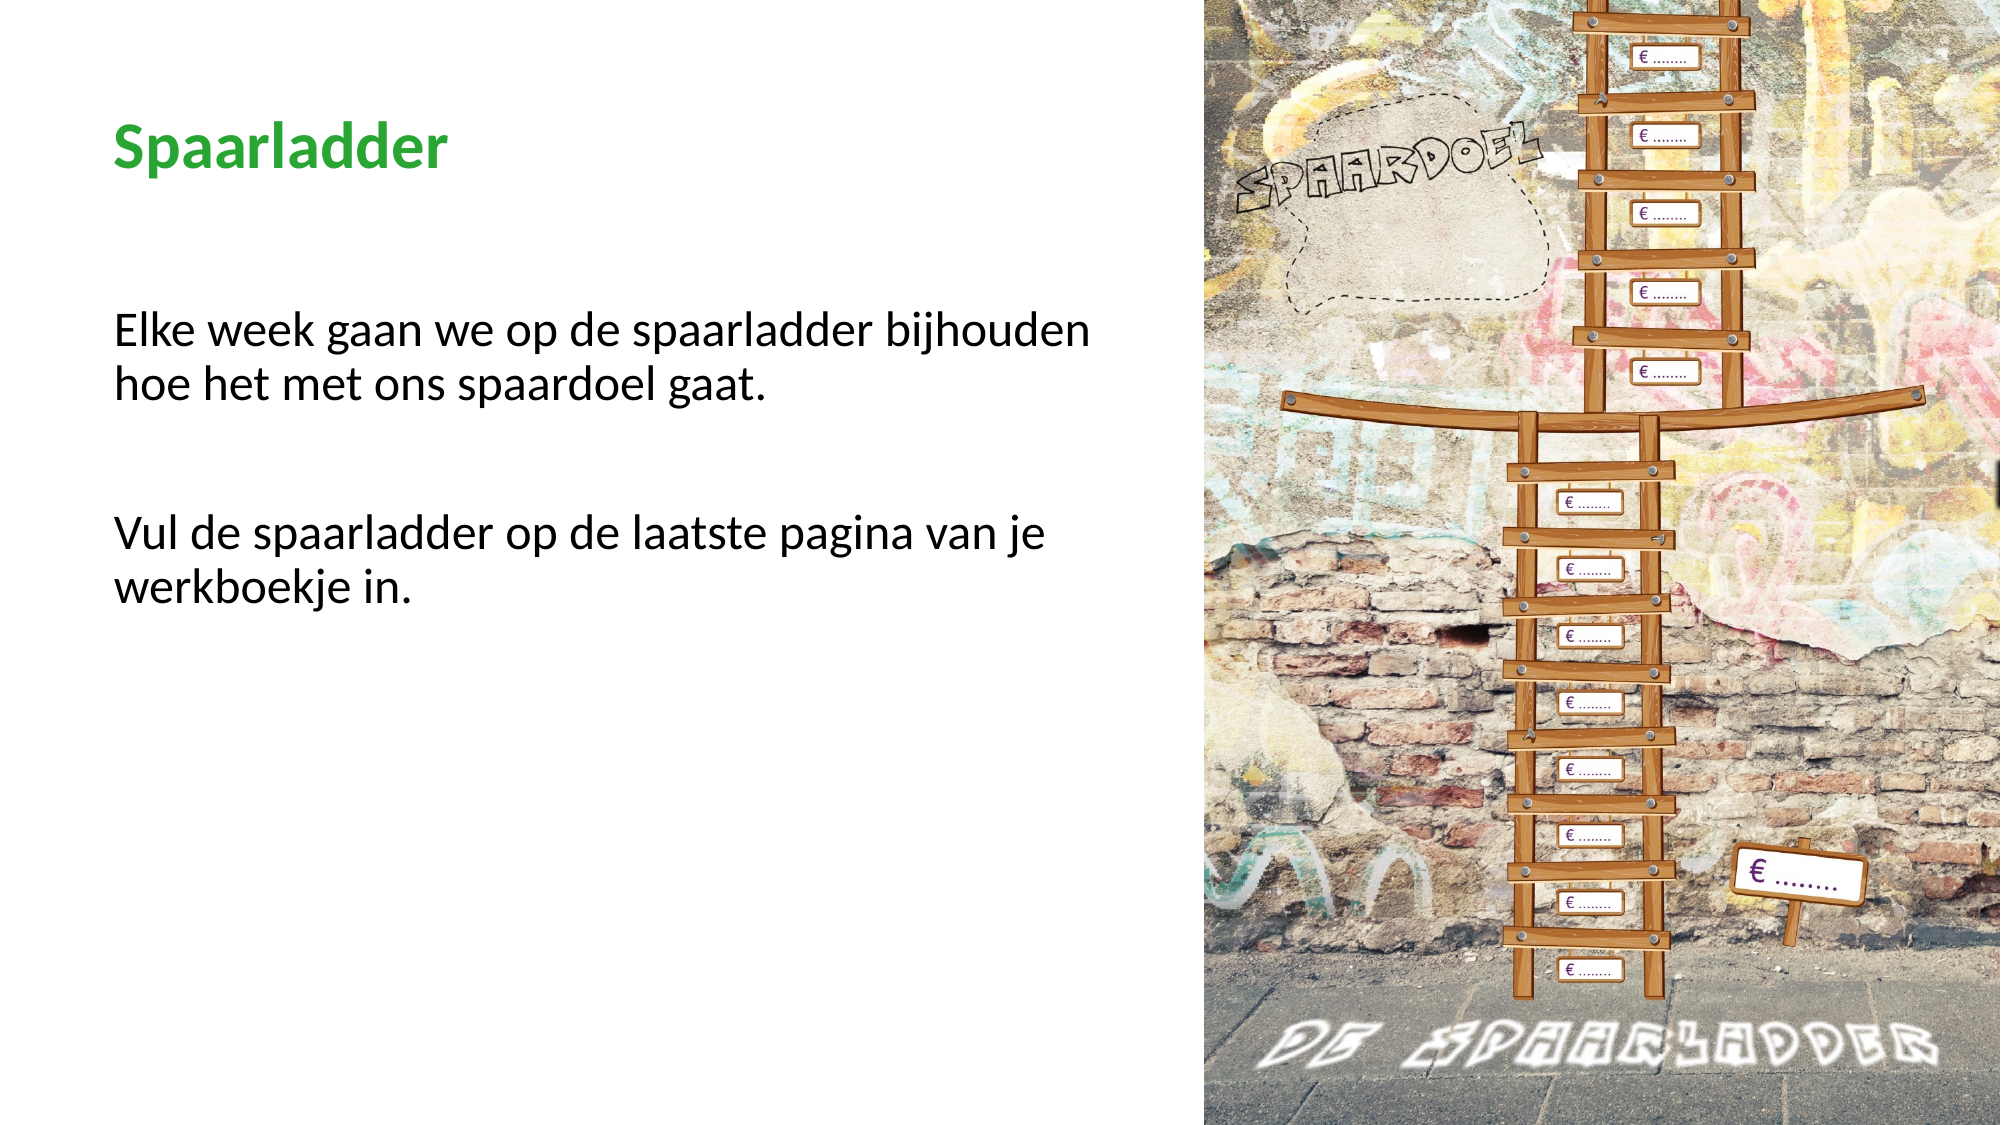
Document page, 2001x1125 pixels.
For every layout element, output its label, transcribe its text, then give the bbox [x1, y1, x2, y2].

text_box Spaarladder [114, 101, 1204, 330]
picture [1204, 0, 2000, 1125]
list Elke week gaan we op de spaarladder bijhouden hoe het met ons spaardoel gaat. Vul de spaarladder op de laatste pagina van je werkboekje in. [114, 330, 1121, 1017]
